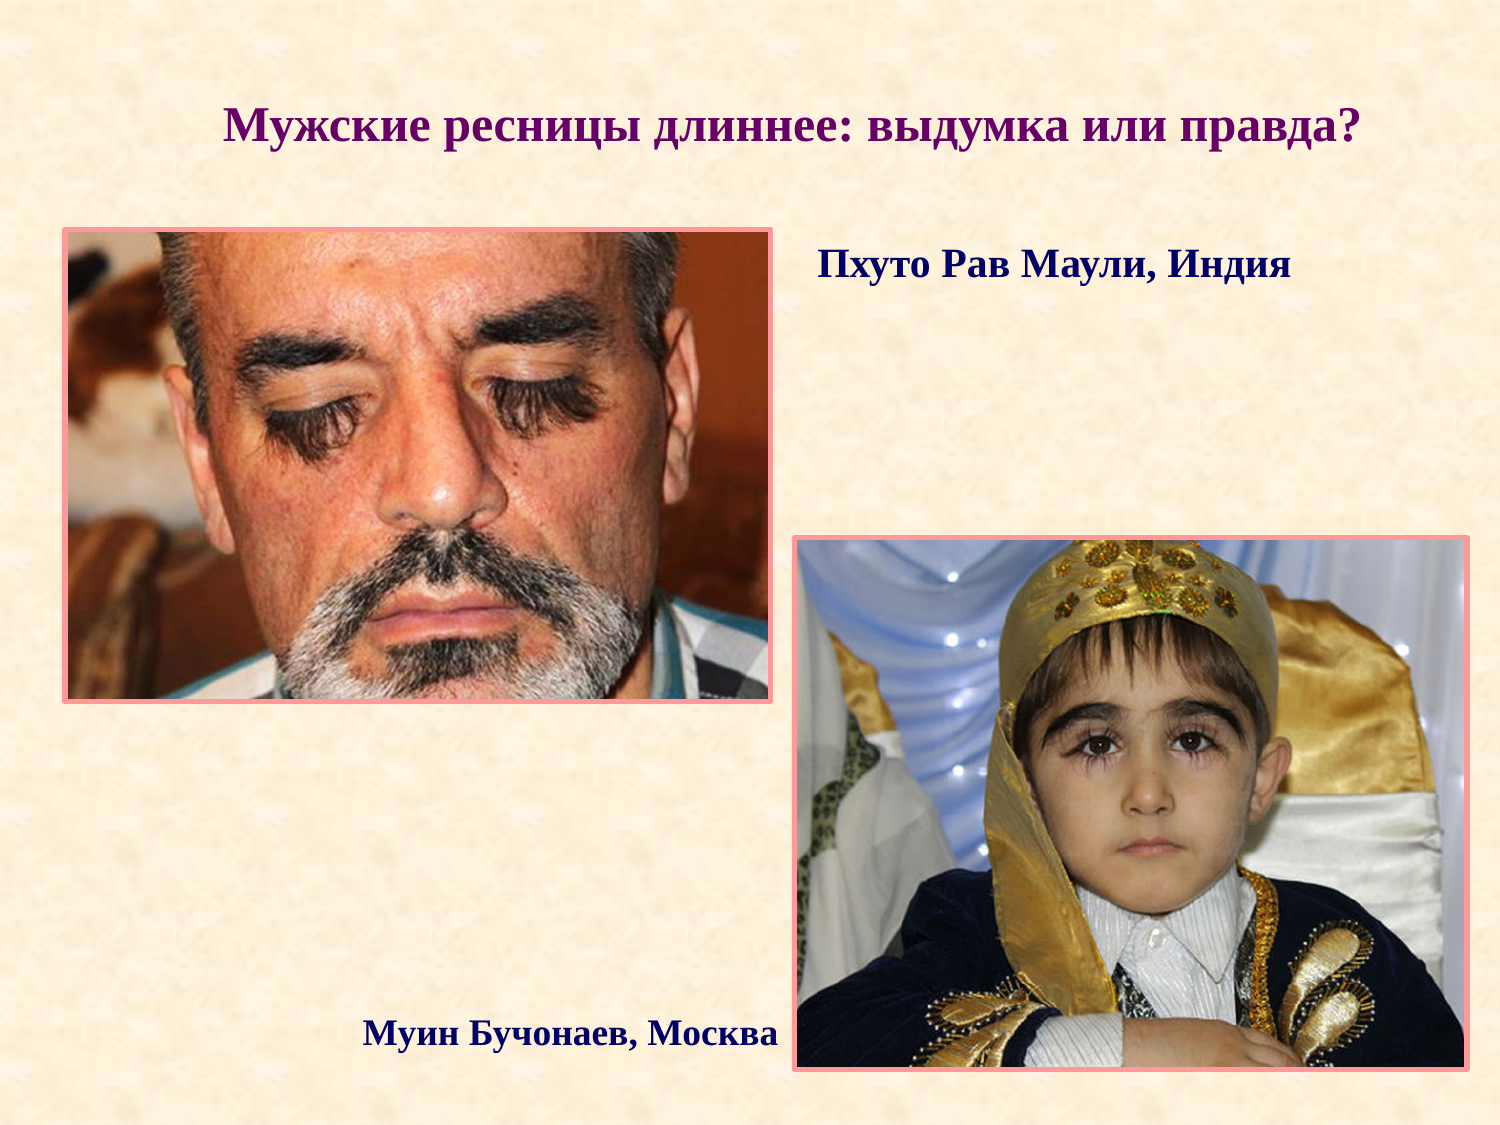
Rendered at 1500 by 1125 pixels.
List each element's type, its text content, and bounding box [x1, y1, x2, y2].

text_box Мужские ресницы длиннее: выдумка или правда? [76, 54, 1436, 160]
text_box Муин Бучонаев, Москва [347, 1001, 791, 1061]
picture [0, 0, 1500, 1125]
text_box Пхуто Рав Маули, Индия [802, 228, 1317, 293]
